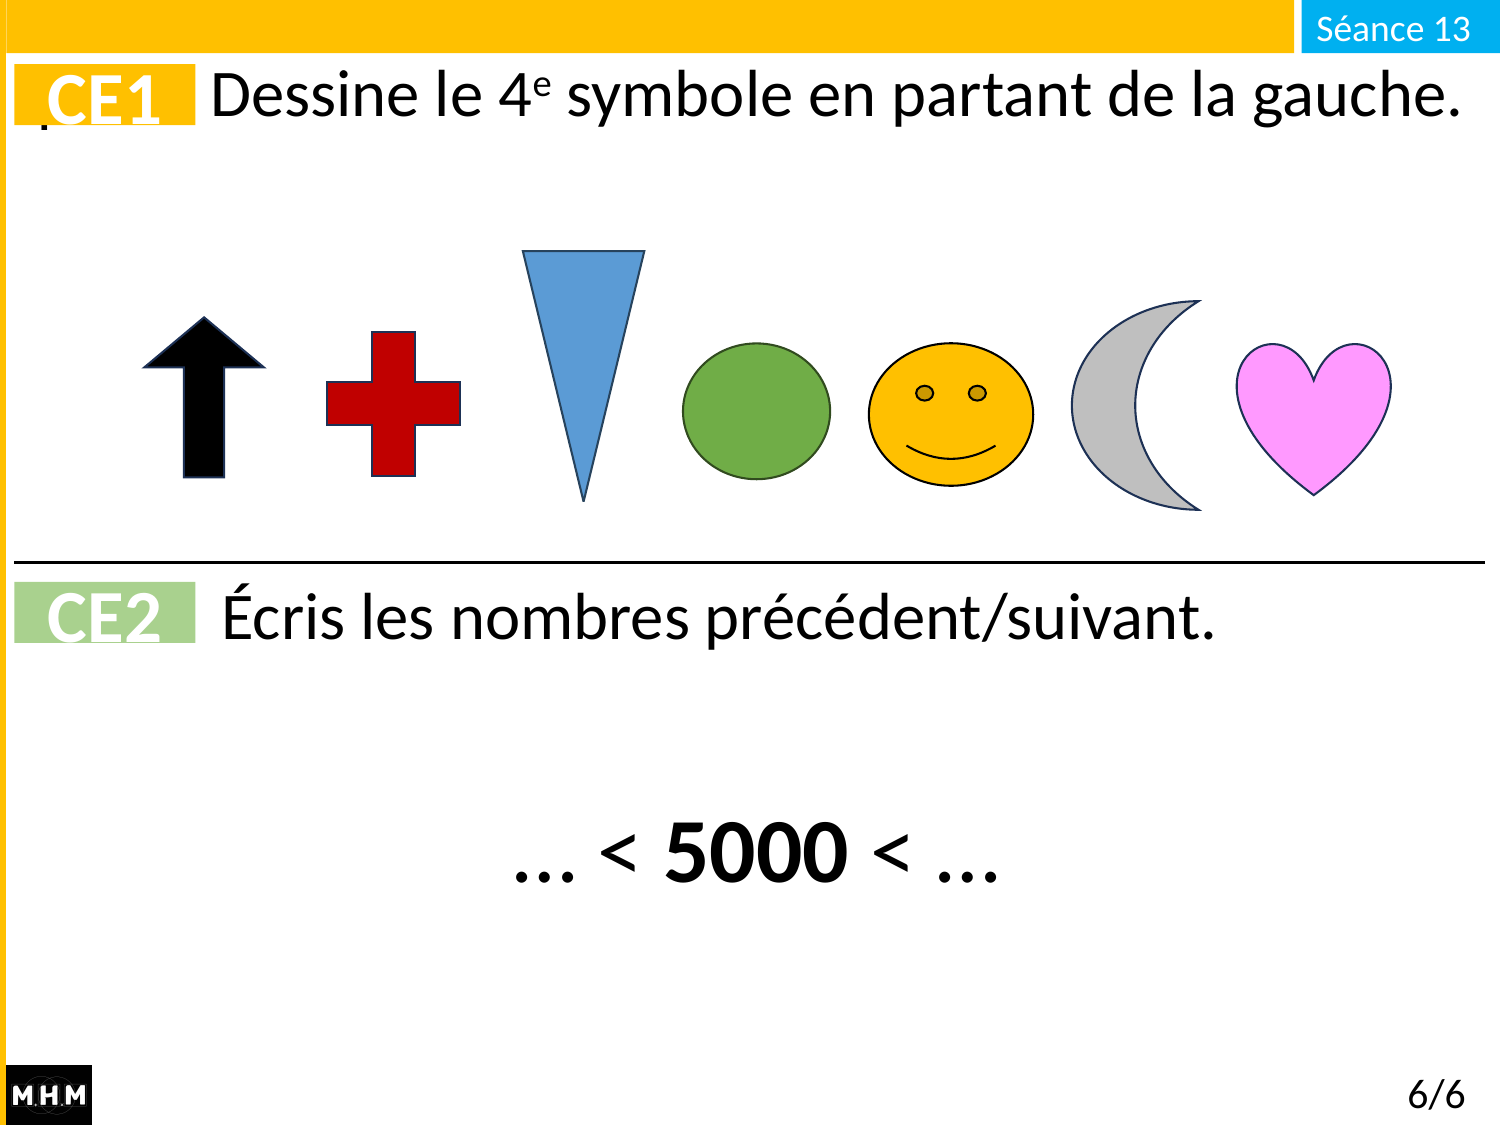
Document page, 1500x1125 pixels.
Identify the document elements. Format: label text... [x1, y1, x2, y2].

text_box CE2 [13, 581, 196, 644]
text_box [867, 342, 1035, 487]
text_box CE1 [13, 63, 196, 126]
text_box [141, 316, 267, 479]
text_box Écris les nombres précédent/suivant. [206, 536, 1500, 699]
text_box [681, 342, 832, 481]
picture [6, 1065, 92, 1125]
list 6/6 [1373, 1064, 1500, 1125]
text_box … < 5000 < … [478, 783, 1035, 909]
text_box [521, 250, 646, 502]
title Dessine le 4e symbole en partant de la gauche. [195, 42, 1490, 147]
text_box [1070, 300, 1203, 511]
text_box [1235, 343, 1392, 497]
text_box [326, 331, 461, 477]
